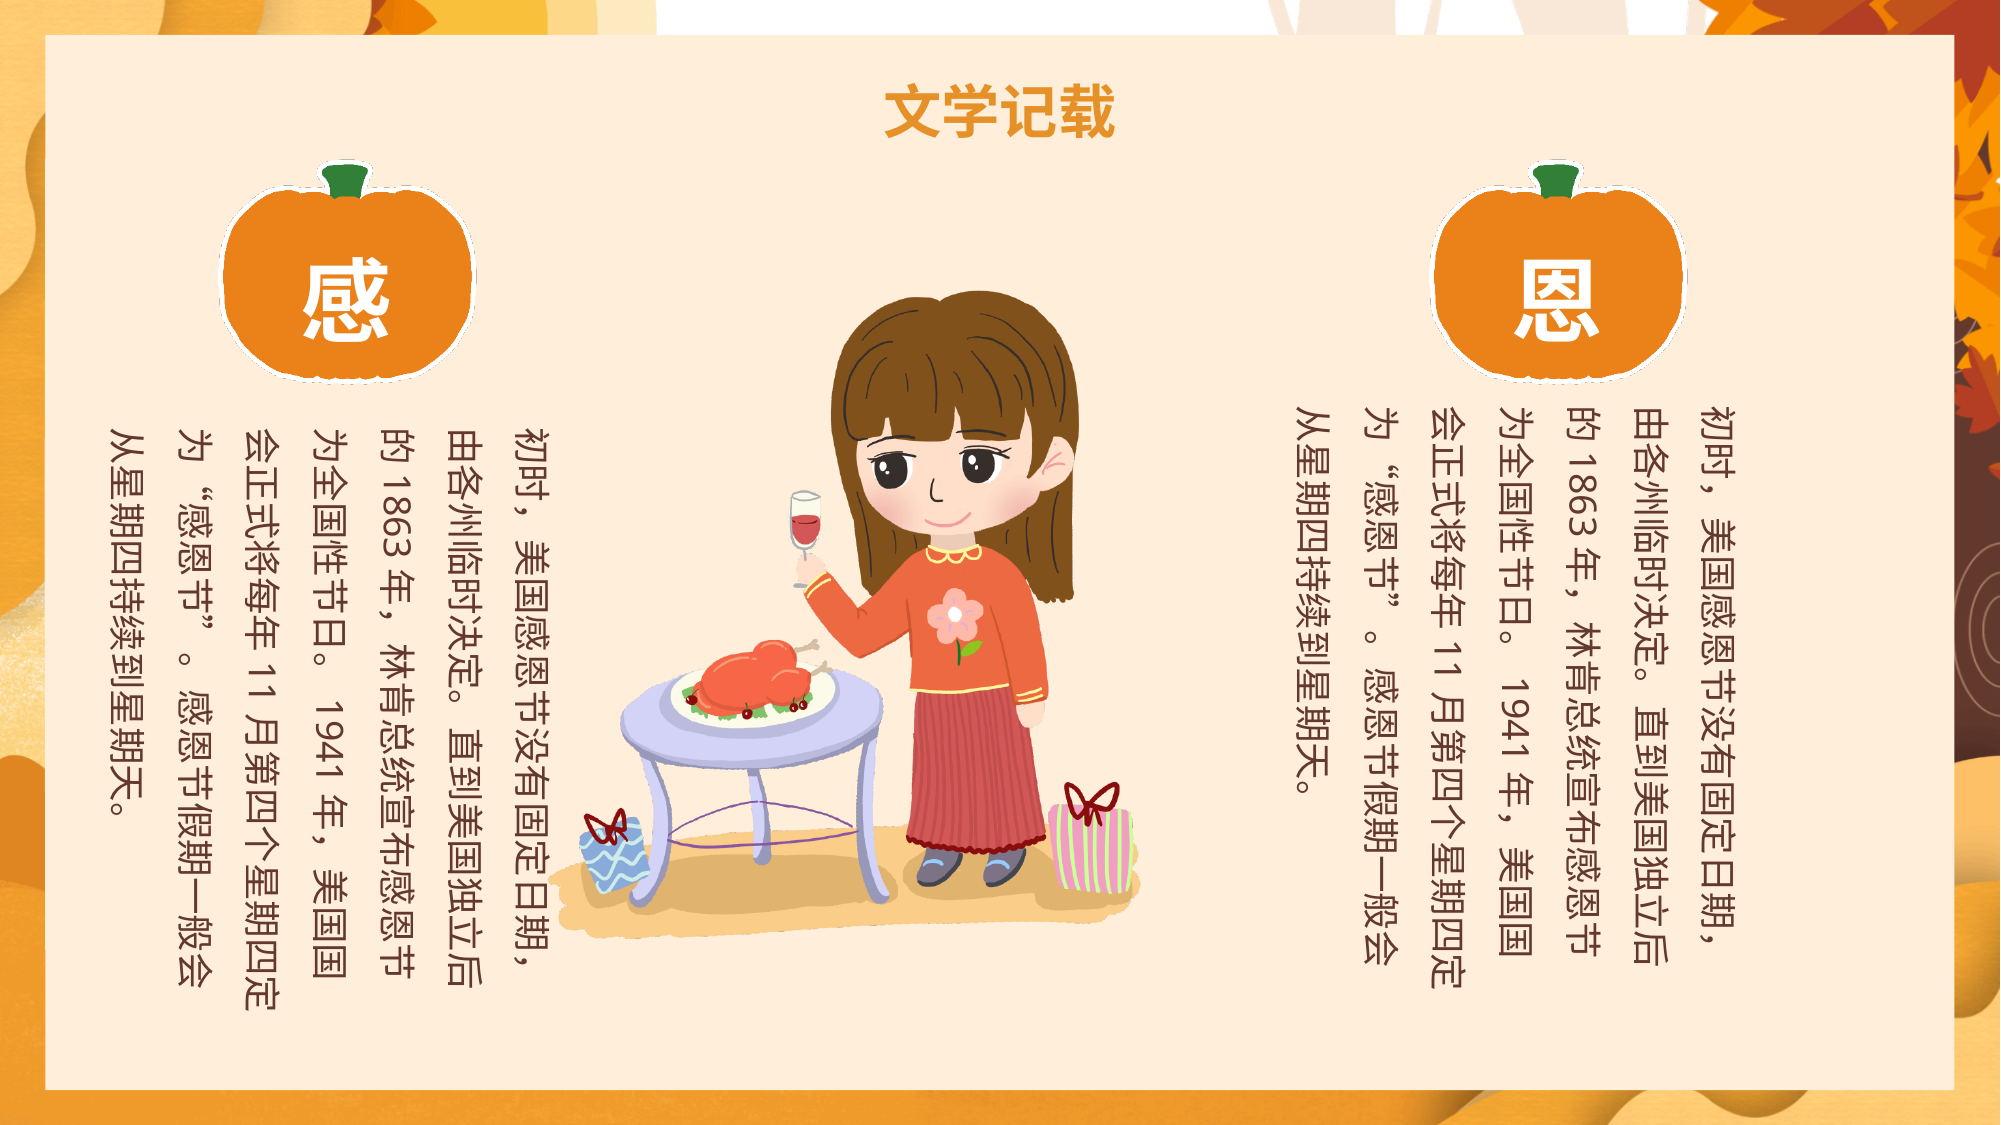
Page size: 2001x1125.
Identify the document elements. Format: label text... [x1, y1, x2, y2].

text_box 初时，美国感恩节没有固定日期，由各州临时决定。直到美国独立后的1863年，林肯总统宣布感恩节为全国性节日。1941年，美国国会正式将每年11月第四个星期四定为“感恩节”。感恩节假期一般会从星期四持续到星期天。 [78, 412, 587, 1032]
picture [0, 0, 2000, 1125]
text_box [1396, 153, 1729, 391]
text_box 文学记载 [868, 67, 1132, 153]
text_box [185, 153, 518, 391]
text_box 初时，美国感恩节没有固定日期，由各州临时决定。直到美国独立后的1863年，林肯总统宣布感恩节为全国性节日。1941年，美国国会正式将每年11月第四个星期四定为“感恩节”。感恩节假期一般会从星期四持续到星期天。 [1264, 390, 1772, 1010]
